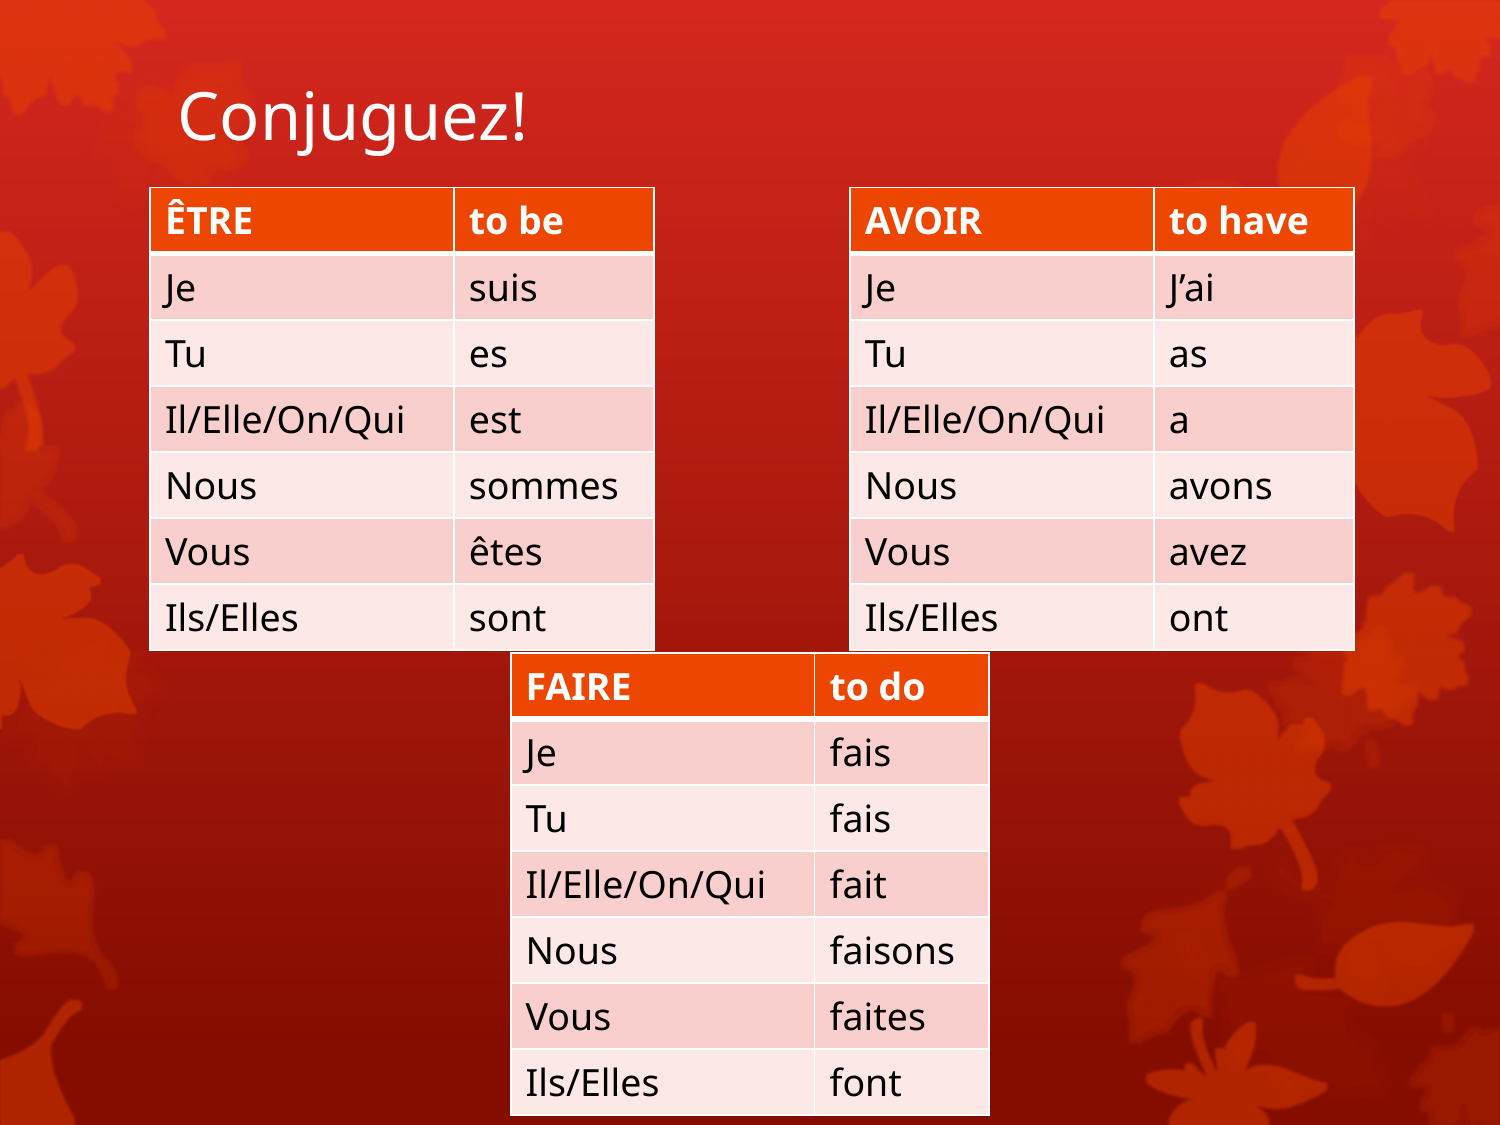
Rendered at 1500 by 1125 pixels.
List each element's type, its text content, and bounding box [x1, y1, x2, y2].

table_header to be [455, 188, 653, 251]
table_cell a [1155, 387, 1353, 451]
table_cell êtes [455, 519, 653, 583]
table_cell Tu [512, 786, 814, 850]
table_cell sont [455, 585, 653, 649]
table_cell fais [815, 786, 988, 850]
title Conjuguez! [162, 37, 1331, 190]
table_cell Vous [512, 984, 814, 1048]
table_cell fait [815, 852, 988, 916]
table_cell Il/Elle/On/Qui [851, 387, 1153, 451]
table_cell avons [1155, 453, 1353, 517]
table_cell font [815, 1050, 988, 1114]
table_cell Il/Elle/On/Qui [512, 852, 814, 916]
table_header to do [815, 654, 988, 716]
table_cell Vous [851, 519, 1153, 583]
table_cell Je [851, 256, 1153, 319]
table_cell Nous [512, 918, 814, 982]
table_header AVOIR [851, 188, 1153, 251]
table_cell Je [512, 722, 814, 784]
table_cell suis [455, 256, 653, 319]
table_cell Vous [151, 519, 453, 583]
table_cell Il/Elle/On/Qui [151, 387, 453, 451]
table_cell ont [1155, 585, 1353, 649]
table_cell Ils/Elles [512, 1050, 814, 1114]
table_cell Je [151, 256, 453, 319]
table_header ÊTRE [151, 188, 453, 251]
table_cell J’ai [1155, 256, 1353, 319]
table_header to have [1155, 188, 1353, 251]
table_cell sommes [455, 453, 653, 517]
table_cell fais [815, 722, 988, 784]
table_cell faisons [815, 918, 988, 982]
table_cell Nous [151, 453, 453, 517]
table_cell avez [1155, 519, 1353, 583]
table_cell Nous [851, 453, 1153, 517]
table_header FAIRE [512, 654, 814, 716]
table_cell est [455, 387, 653, 451]
table_cell es [455, 321, 653, 385]
table_cell Tu [851, 321, 1153, 385]
table_cell Ils/Elles [851, 585, 1153, 649]
table_cell as [1155, 321, 1353, 385]
table_cell Tu [151, 321, 453, 385]
table_cell Ils/Elles [151, 585, 453, 649]
table_cell faites [815, 984, 988, 1048]
